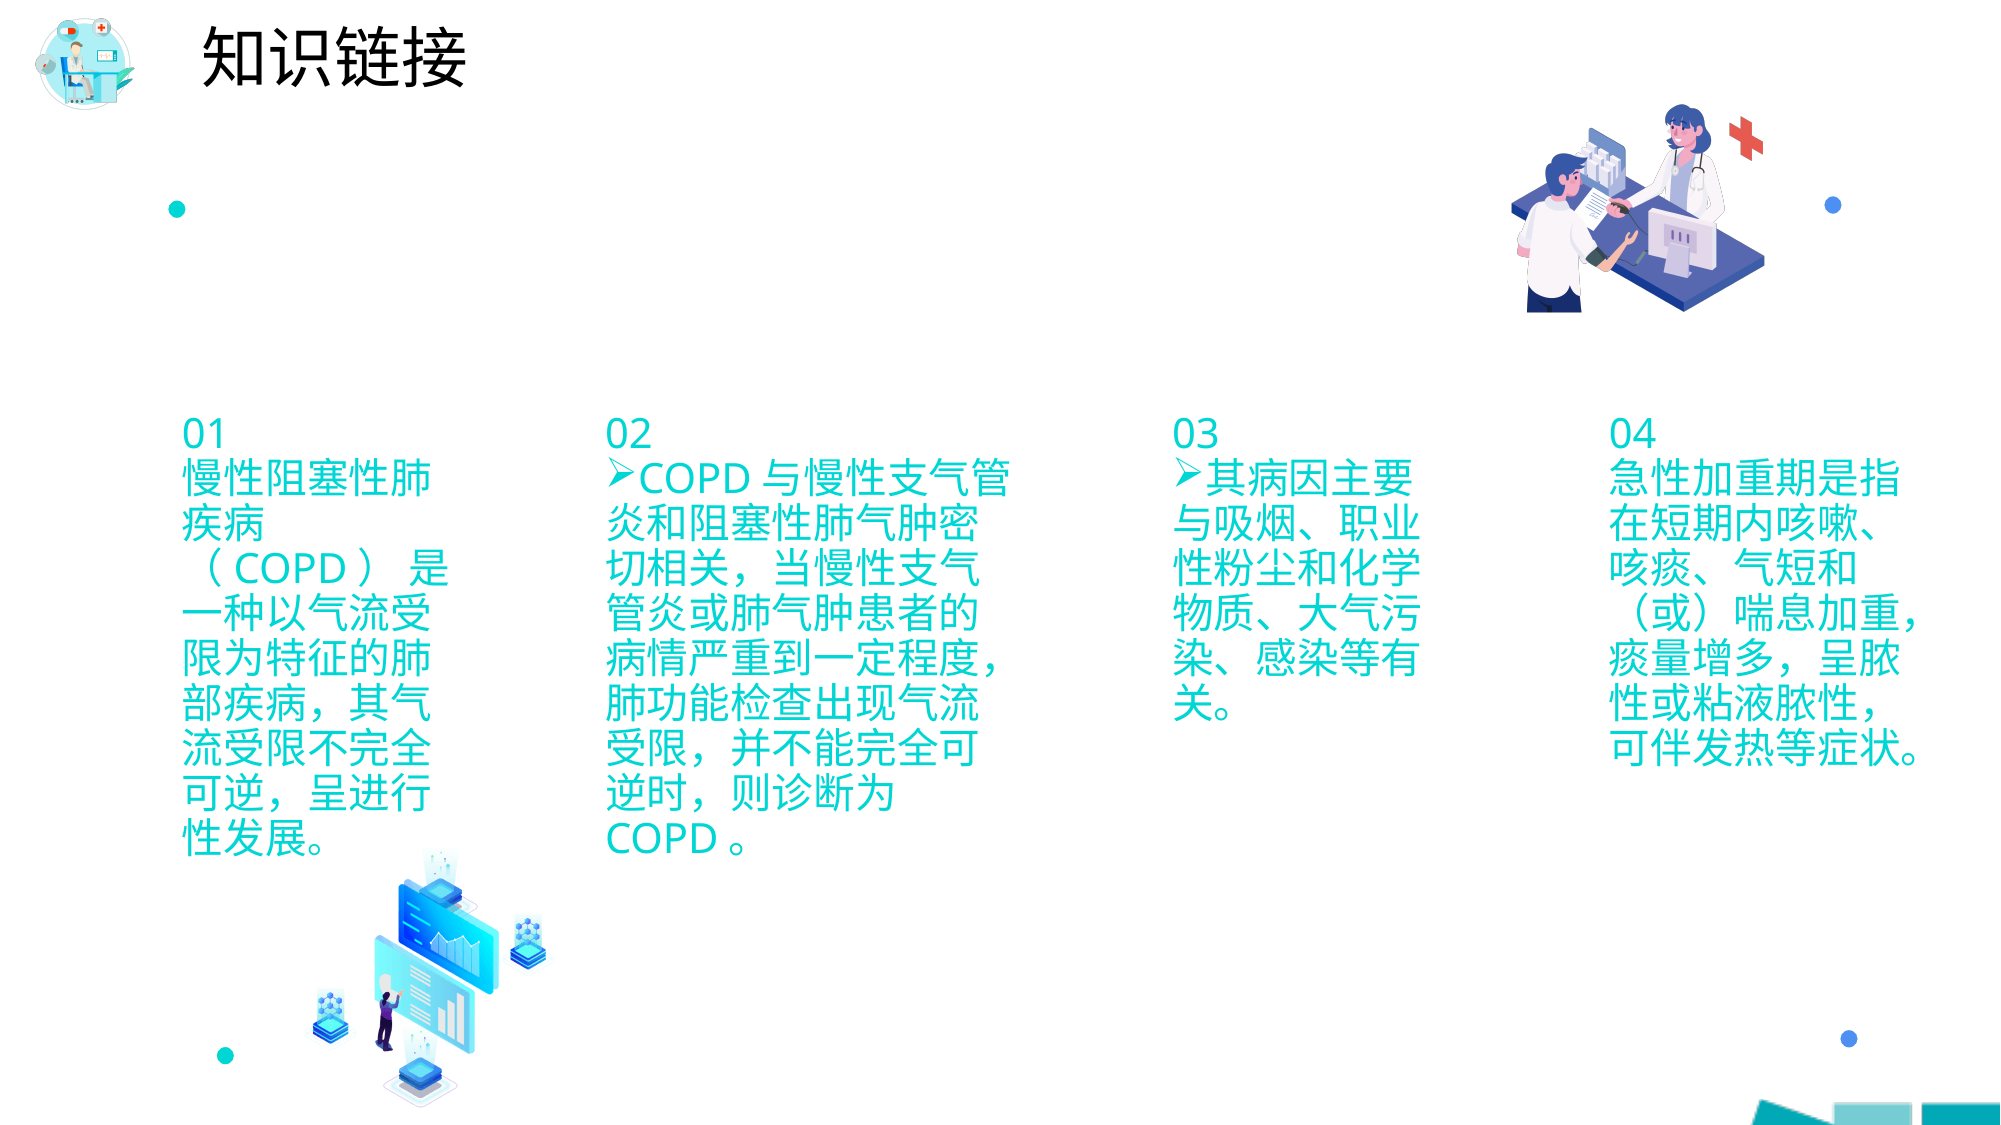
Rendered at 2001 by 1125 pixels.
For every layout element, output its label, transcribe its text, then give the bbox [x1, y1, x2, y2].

text_box [166, 198, 188, 220]
text_box 04 急性加重期是指在短期内咳嗽、咳痰、气短和（或）喘息加重，痰量增多，呈脓性或粘液脓性，可伴发热等症状。 [1593, 404, 1918, 781]
text_box 01 慢性阻塞性肺疾病（COPD） 是一种以气流受限为特征的肺部疾病，其气流受限不完全可逆，呈进行性发展。 [166, 404, 469, 871]
text_box 02 COPD与慢性支气管炎和阻塞性肺气肿密切相关，当慢性支气管炎或肺气肿患者的病情严重到一定程度，肺功能检查出现气流受限，并不能完全可逆时，则诊断为COPD。 [589, 404, 1037, 871]
picture [27, 0, 146, 116]
picture [1745, 1099, 2000, 1125]
text_box [1822, 194, 1844, 216]
picture [1486, 57, 1783, 353]
text_box 03 其病因主要与吸烟、职业性粉尘和化学物质、大气污染、感染等有关。 [1156, 404, 1464, 736]
text_box [214, 1044, 237, 1067]
picture [282, 829, 577, 1125]
text_box [1838, 1028, 1860, 1050]
text_box 知识链接 [186, 8, 484, 104]
